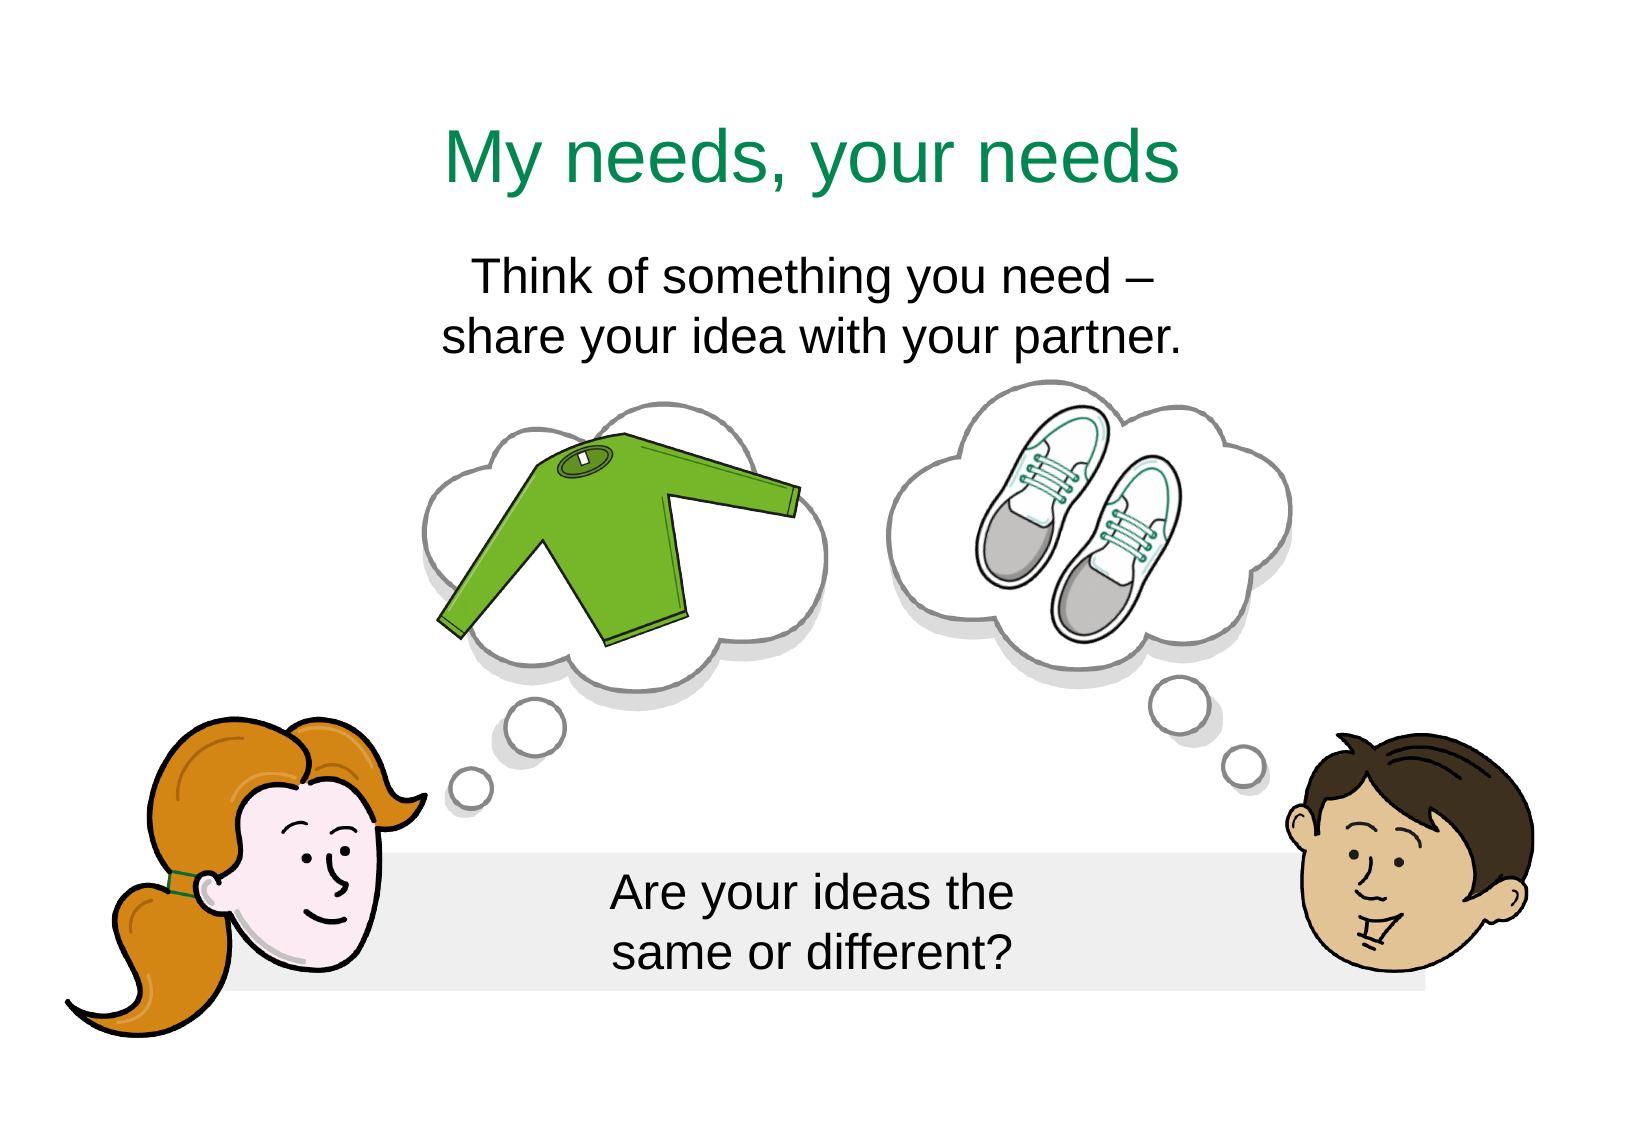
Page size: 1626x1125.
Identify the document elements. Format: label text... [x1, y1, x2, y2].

text_box [433, 850, 1428, 993]
picture [64, 377, 829, 1039]
picture [885, 379, 1535, 973]
title My needs, your needs [0, 118, 1625, 199]
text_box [979, 412, 1180, 636]
text_box Think of something you need – share your idea with your partner. [421, 236, 1204, 373]
text_box Are your ideas the same or different? [537, 852, 1087, 988]
